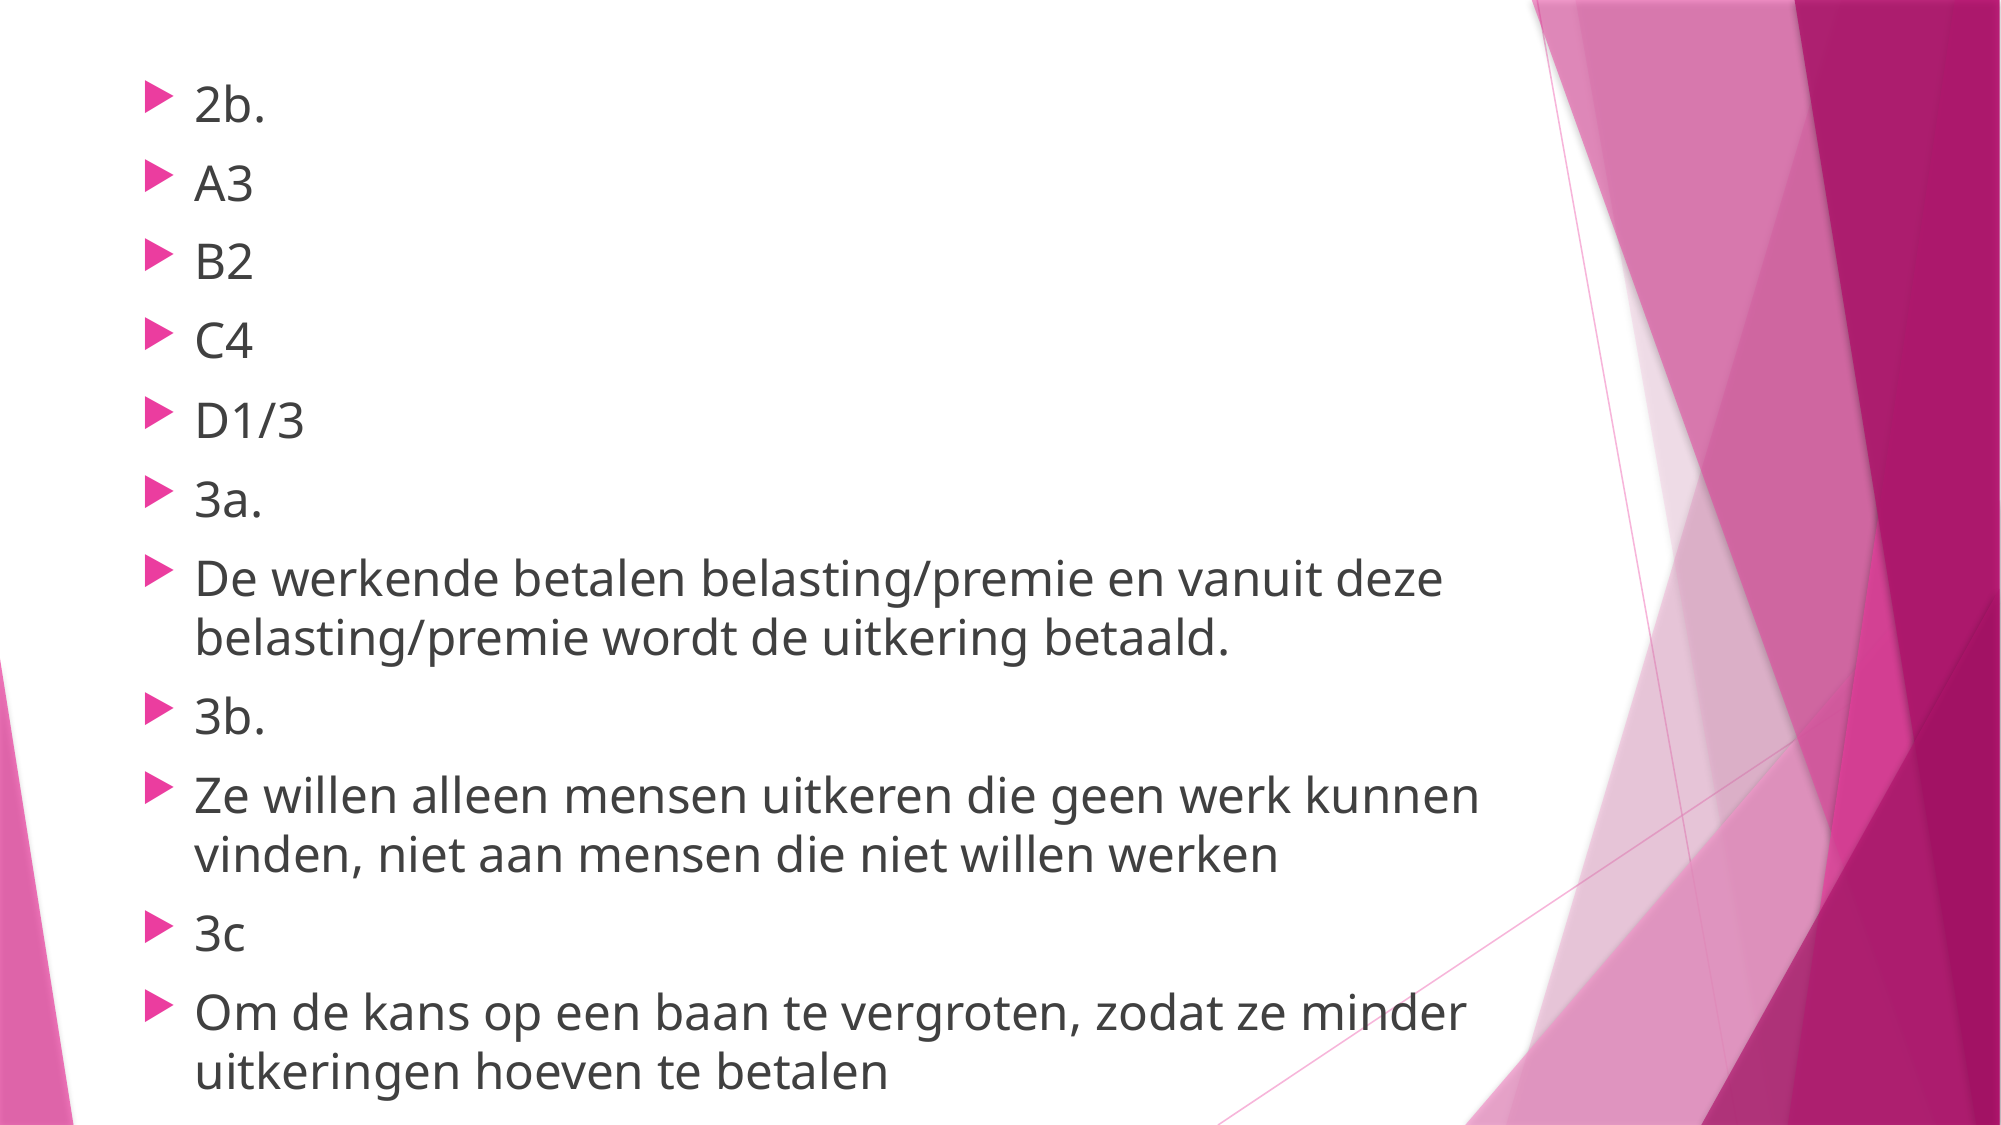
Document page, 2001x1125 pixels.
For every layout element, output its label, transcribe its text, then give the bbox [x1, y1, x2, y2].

list 2b. A3 B2 C4 D1/3 3a. De werkende betalen belasting/premie en vanuit deze belasting/premie wordt de uitkering betaald. 3b. Ze willen alleen mensen uitkeren die geen werk kunnen vinden, niet aan mensen die niet willen werken 3c Om de kans op een baan te vergroten, zodat ze minder uitkeringen hoeven te betalen [126, 65, 1522, 1125]
